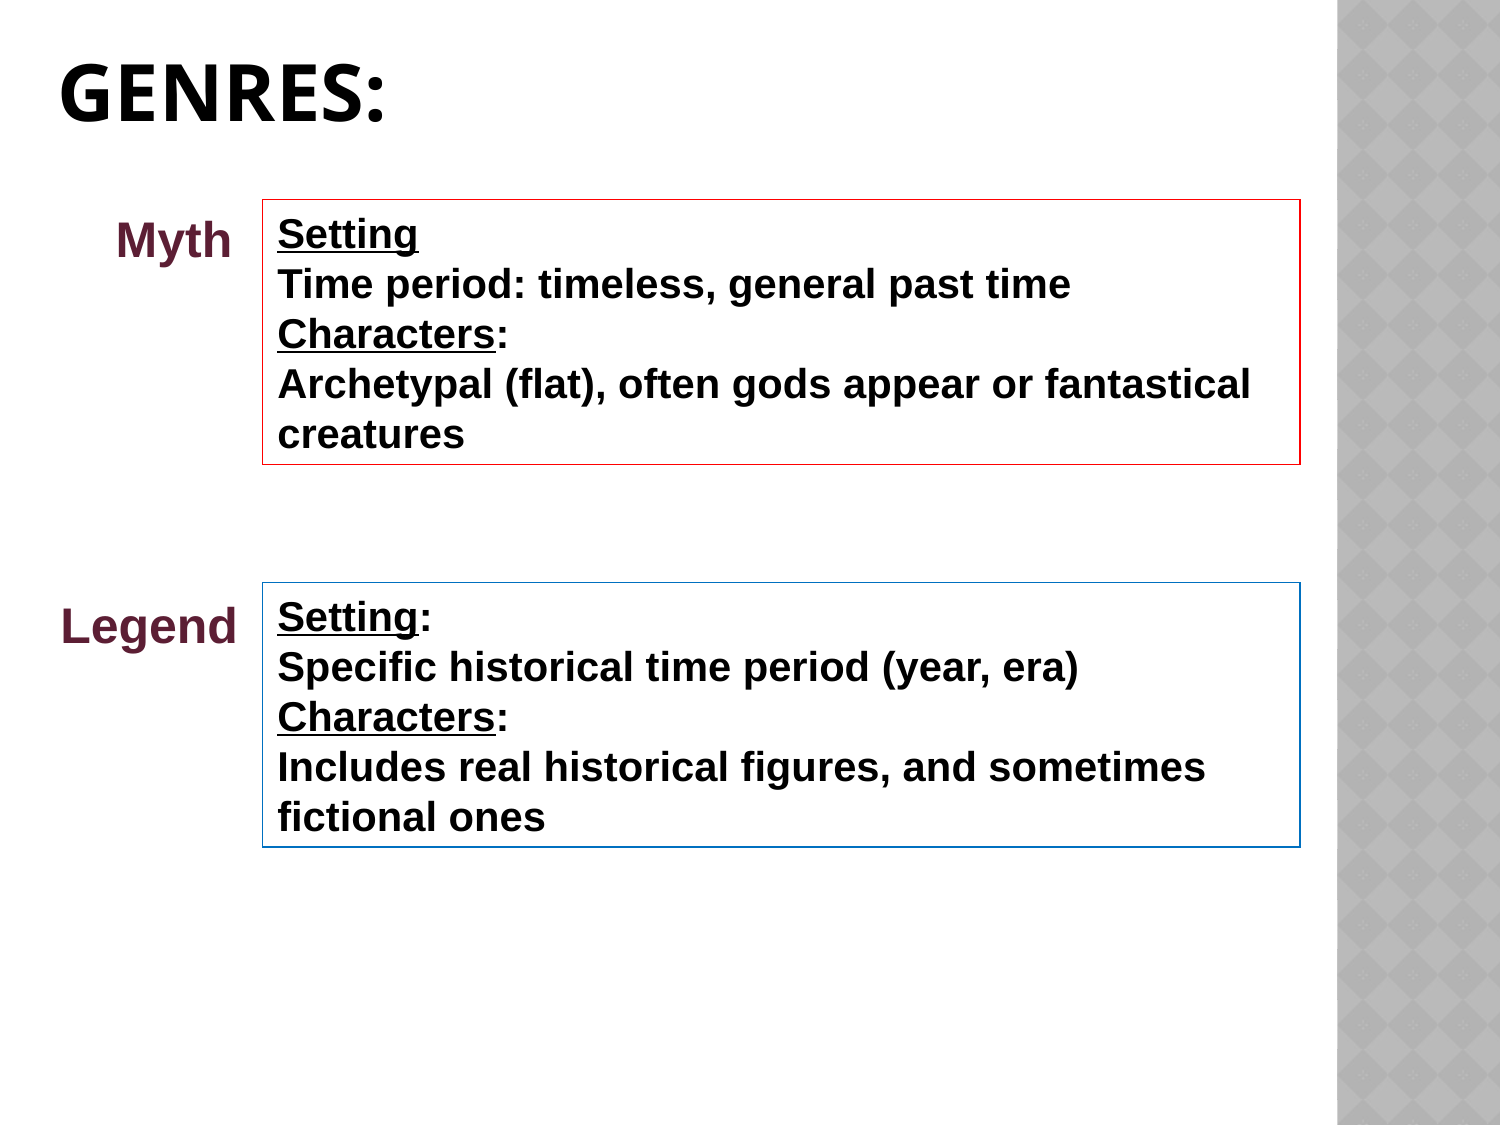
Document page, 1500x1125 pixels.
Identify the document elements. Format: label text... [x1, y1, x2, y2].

text_box Setting Time period: timeless, general past time Characters: Archetypal (flat), often gods appear or fantastical creatures [262, 199, 1300, 465]
text_box Setting: Specific historical time period (year, era) Characters: Includes real historical figures, and sometimes fictional ones [262, 582, 1300, 848]
text_box Myth [100, 199, 248, 275]
text_box Legend [45, 586, 253, 662]
title Genres: [50, 24, 1238, 138]
